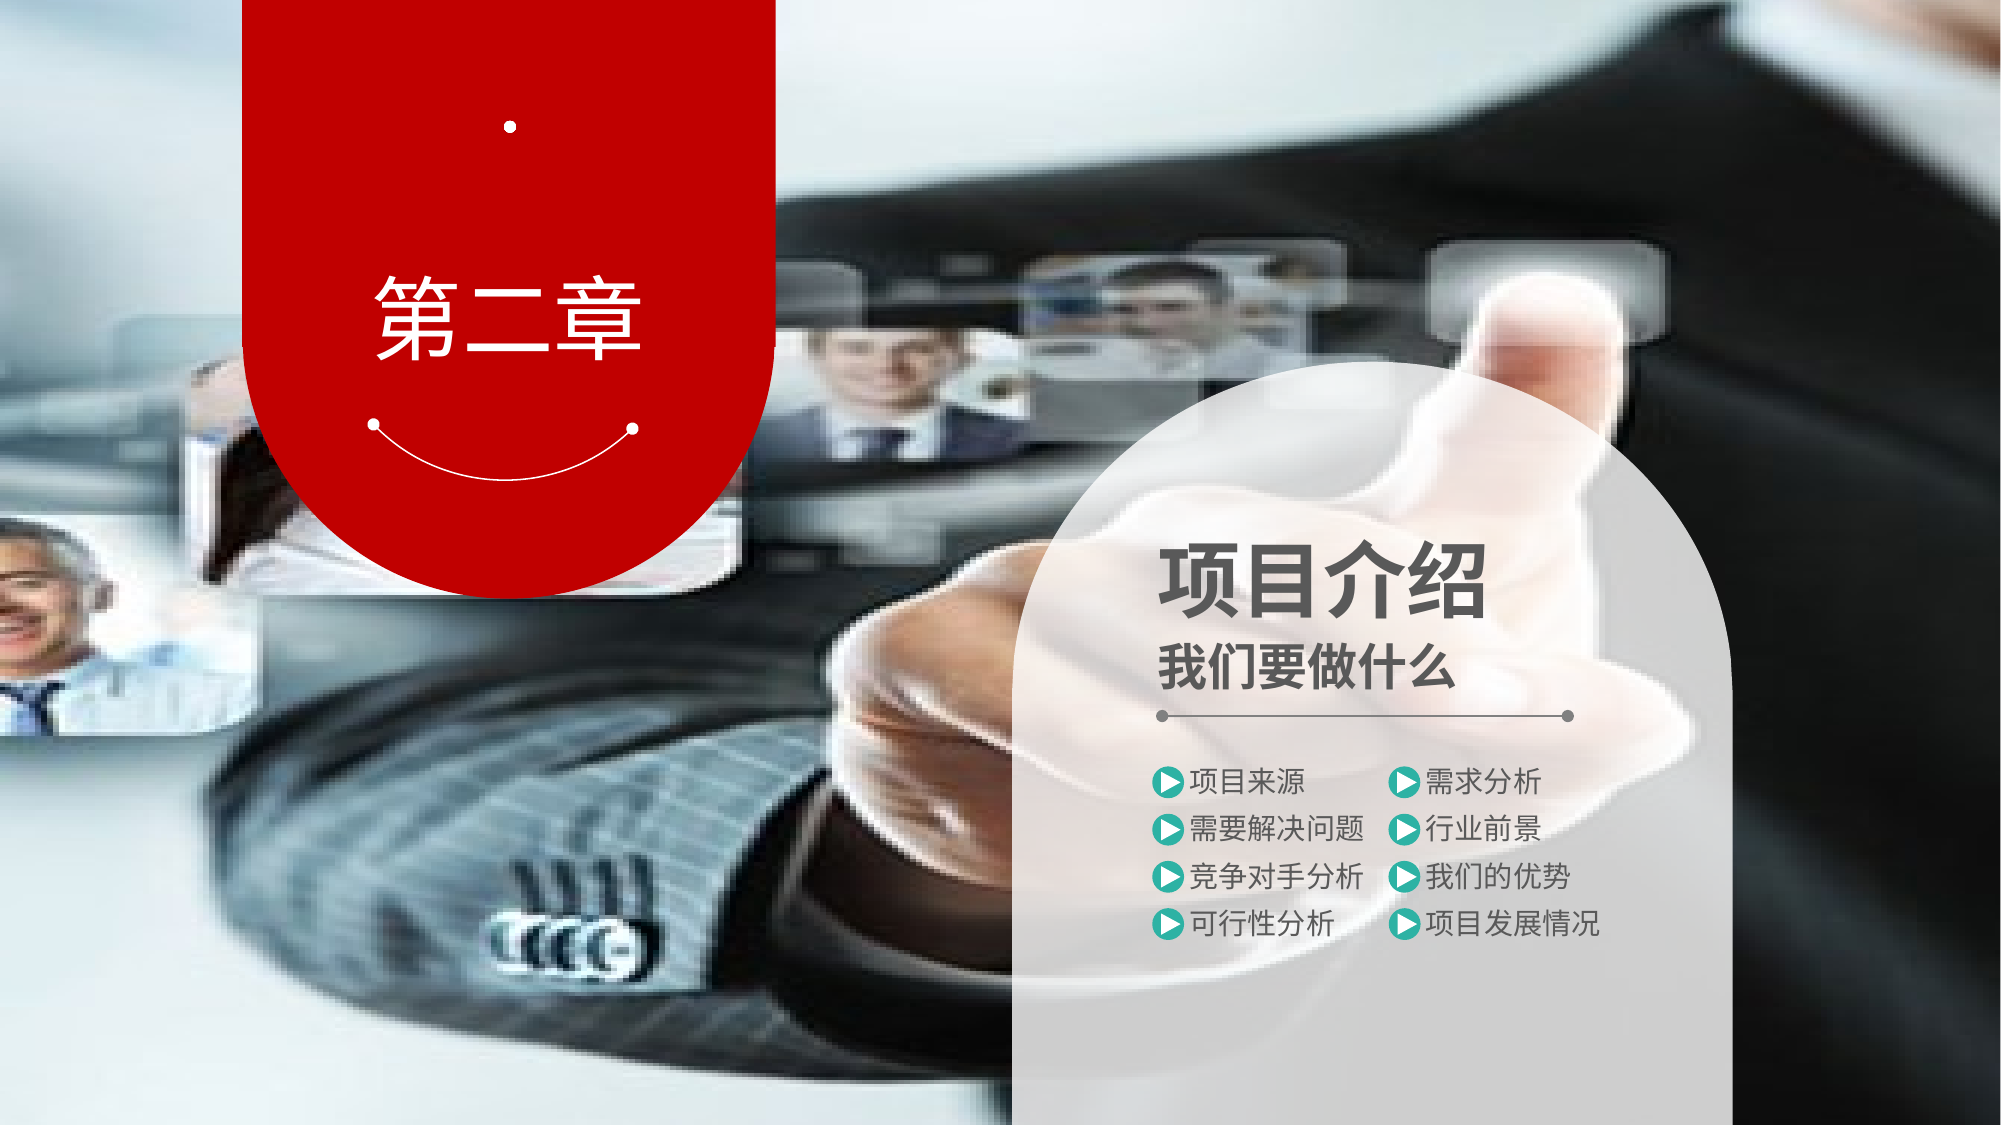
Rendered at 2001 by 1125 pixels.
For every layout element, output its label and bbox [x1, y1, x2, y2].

picture [0, 0, 2001, 1125]
text_box [1390, 904, 1627, 941]
text_box [1154, 763, 1388, 799]
text_box [1390, 810, 1627, 847]
text_box [1154, 904, 1389, 941]
text_box [1390, 763, 1627, 799]
text_box [1154, 857, 1389, 894]
text_box [1390, 857, 1627, 894]
text_box [1154, 810, 1389, 847]
